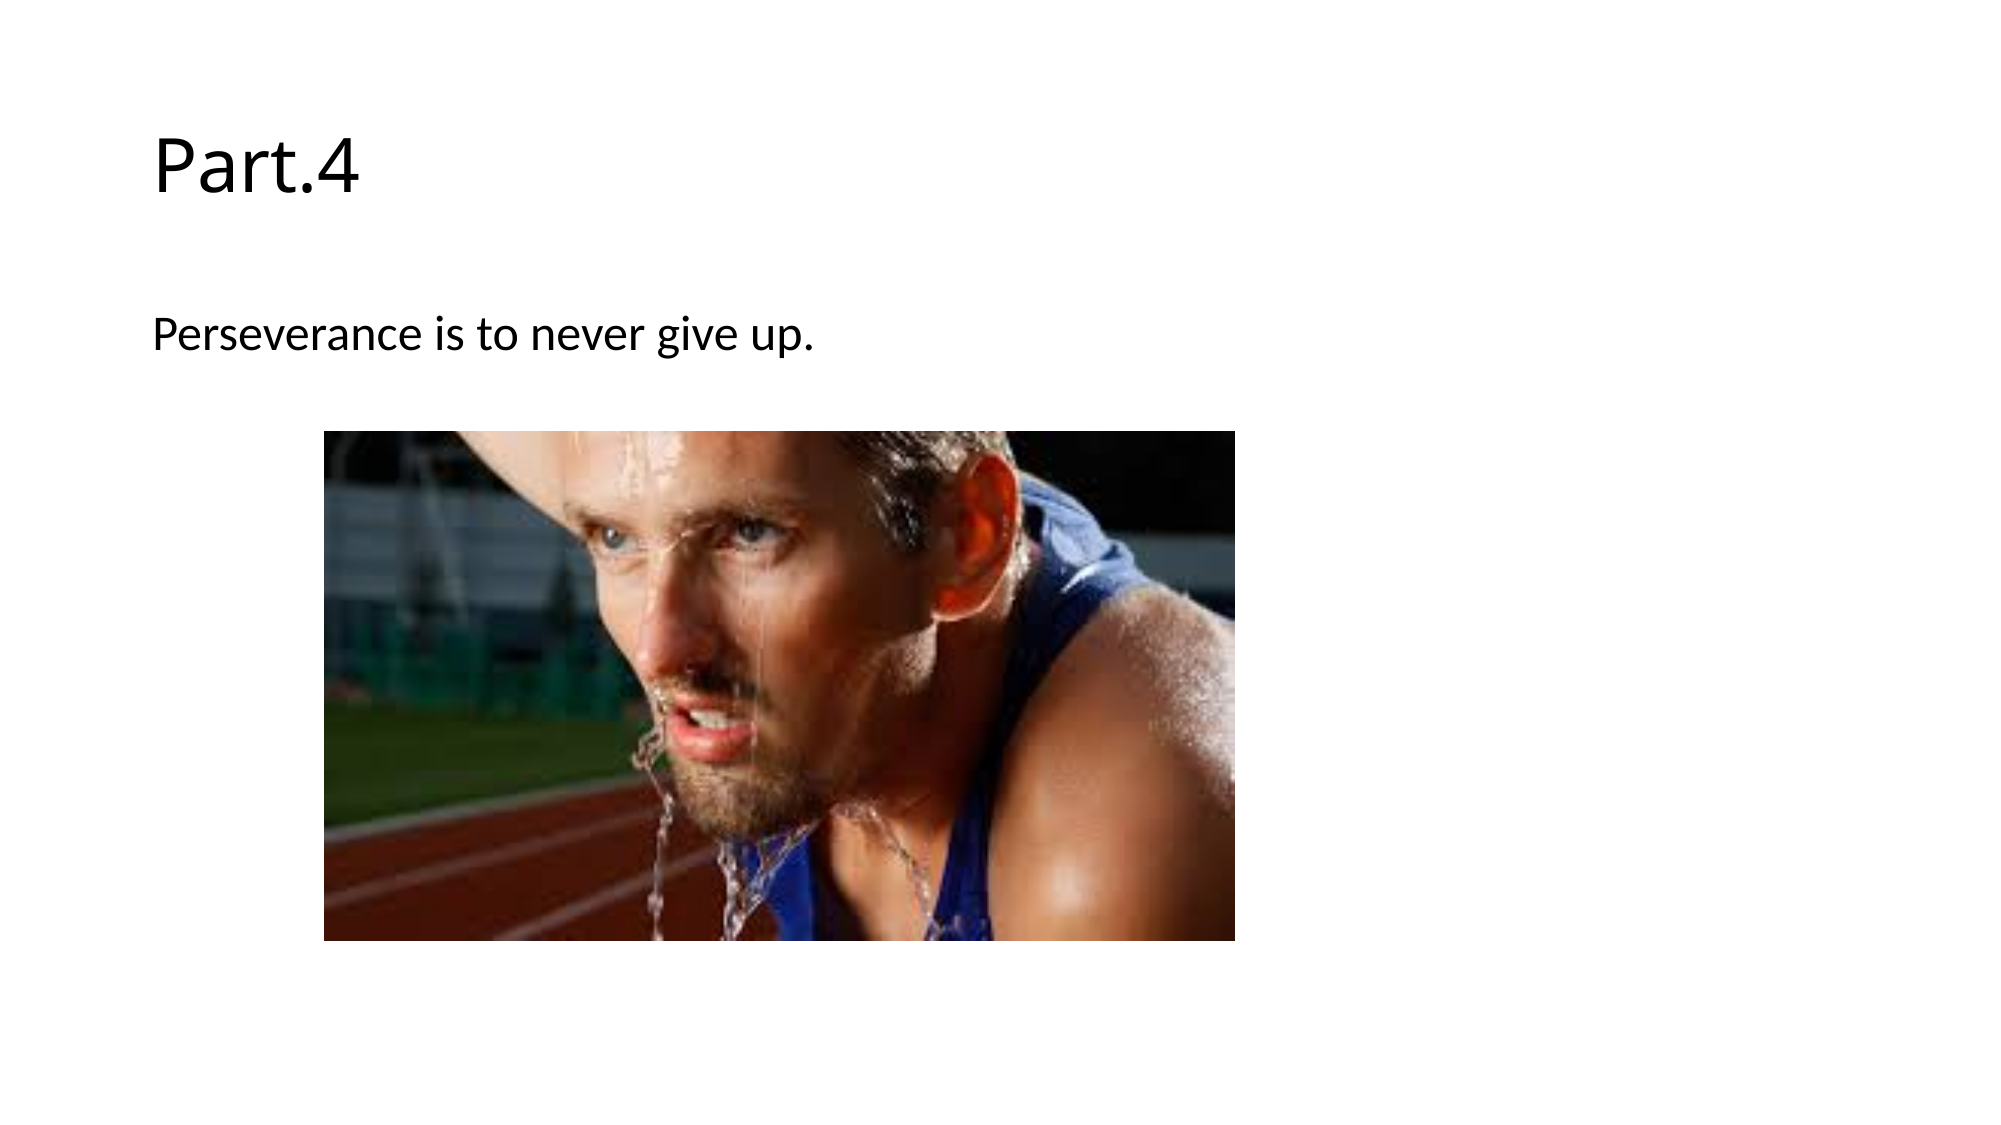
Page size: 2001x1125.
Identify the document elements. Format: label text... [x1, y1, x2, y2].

title Part.4 [137, 59, 1863, 278]
picture [324, 431, 1235, 941]
list Perseverance is to never give up. [137, 299, 1863, 1014]
